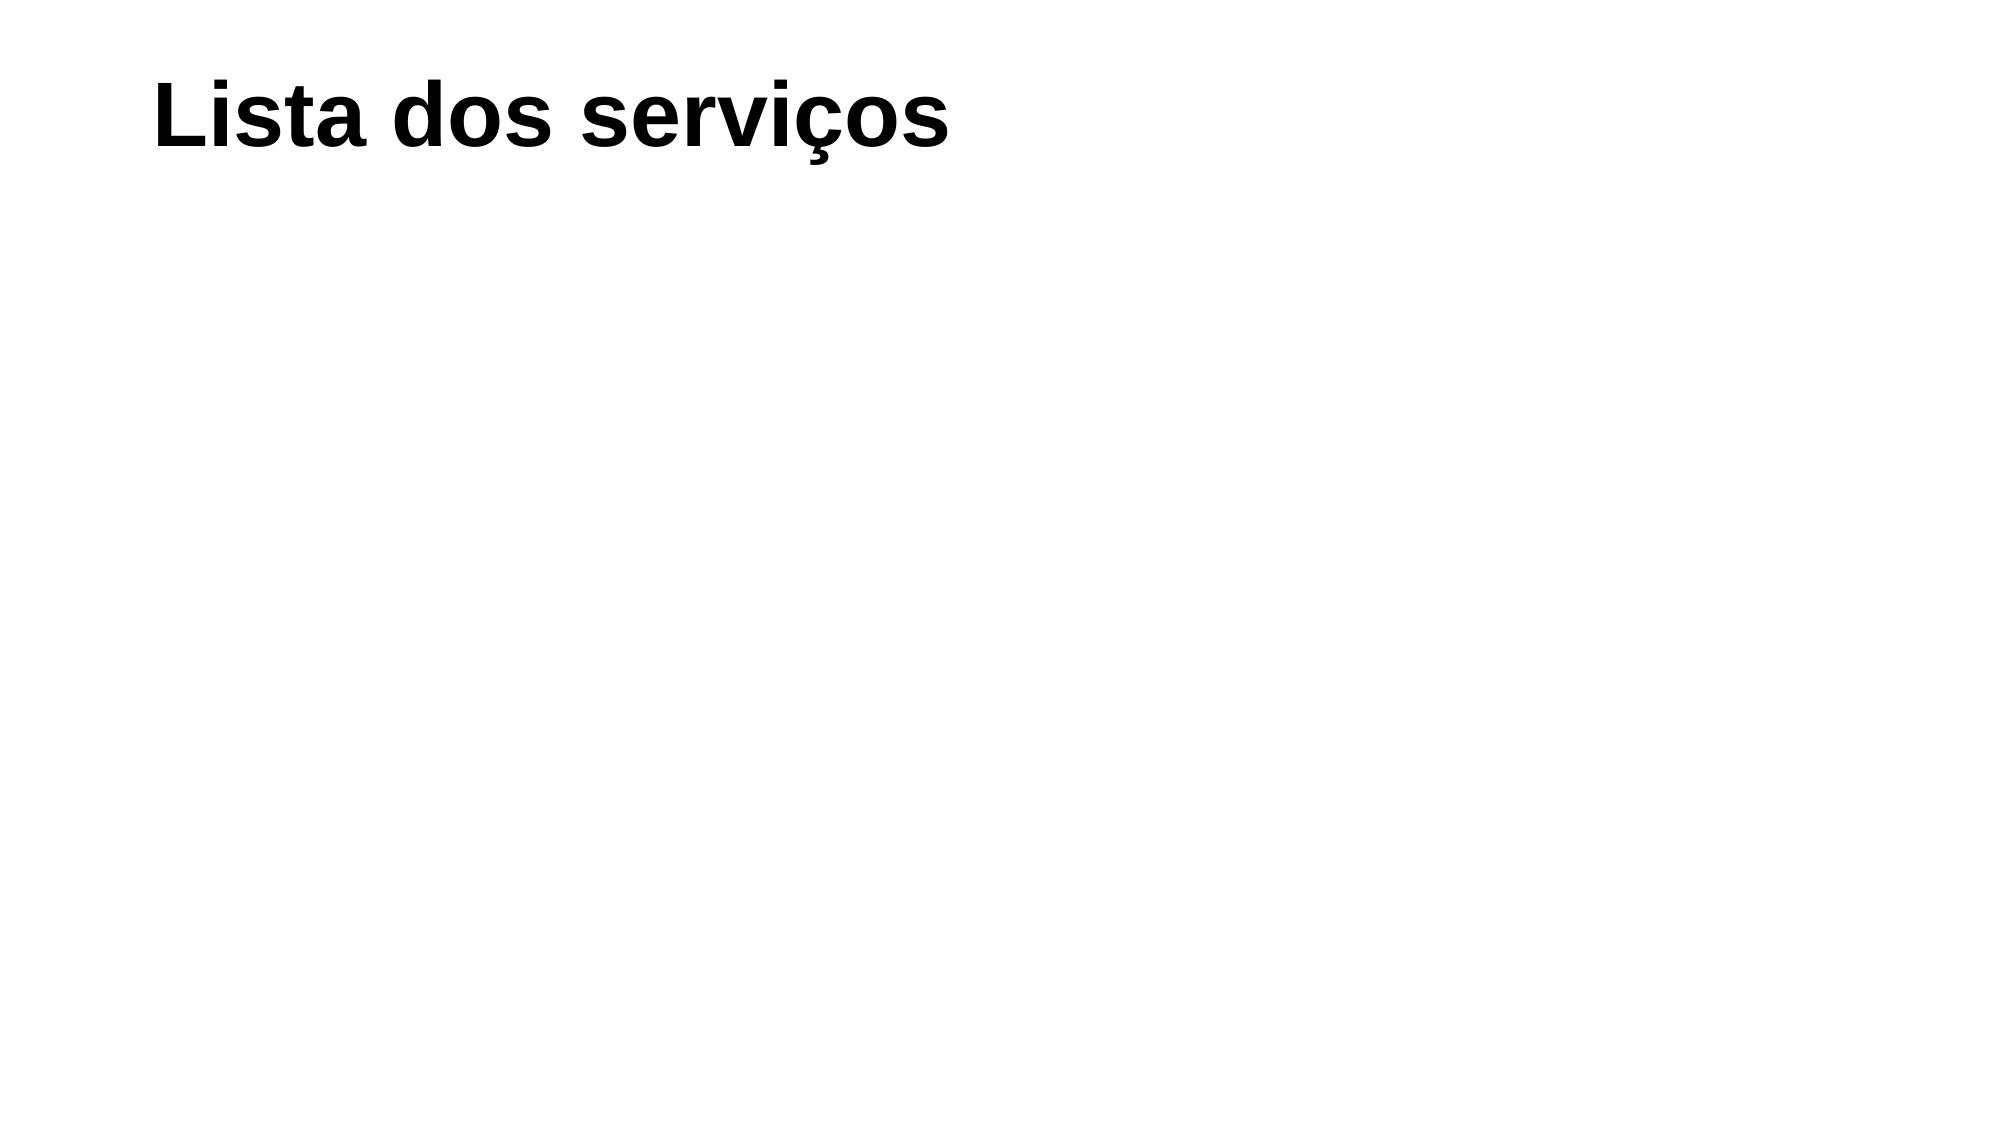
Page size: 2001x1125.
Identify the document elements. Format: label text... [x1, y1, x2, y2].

title Lista dos serviços [137, 59, 1863, 278]
